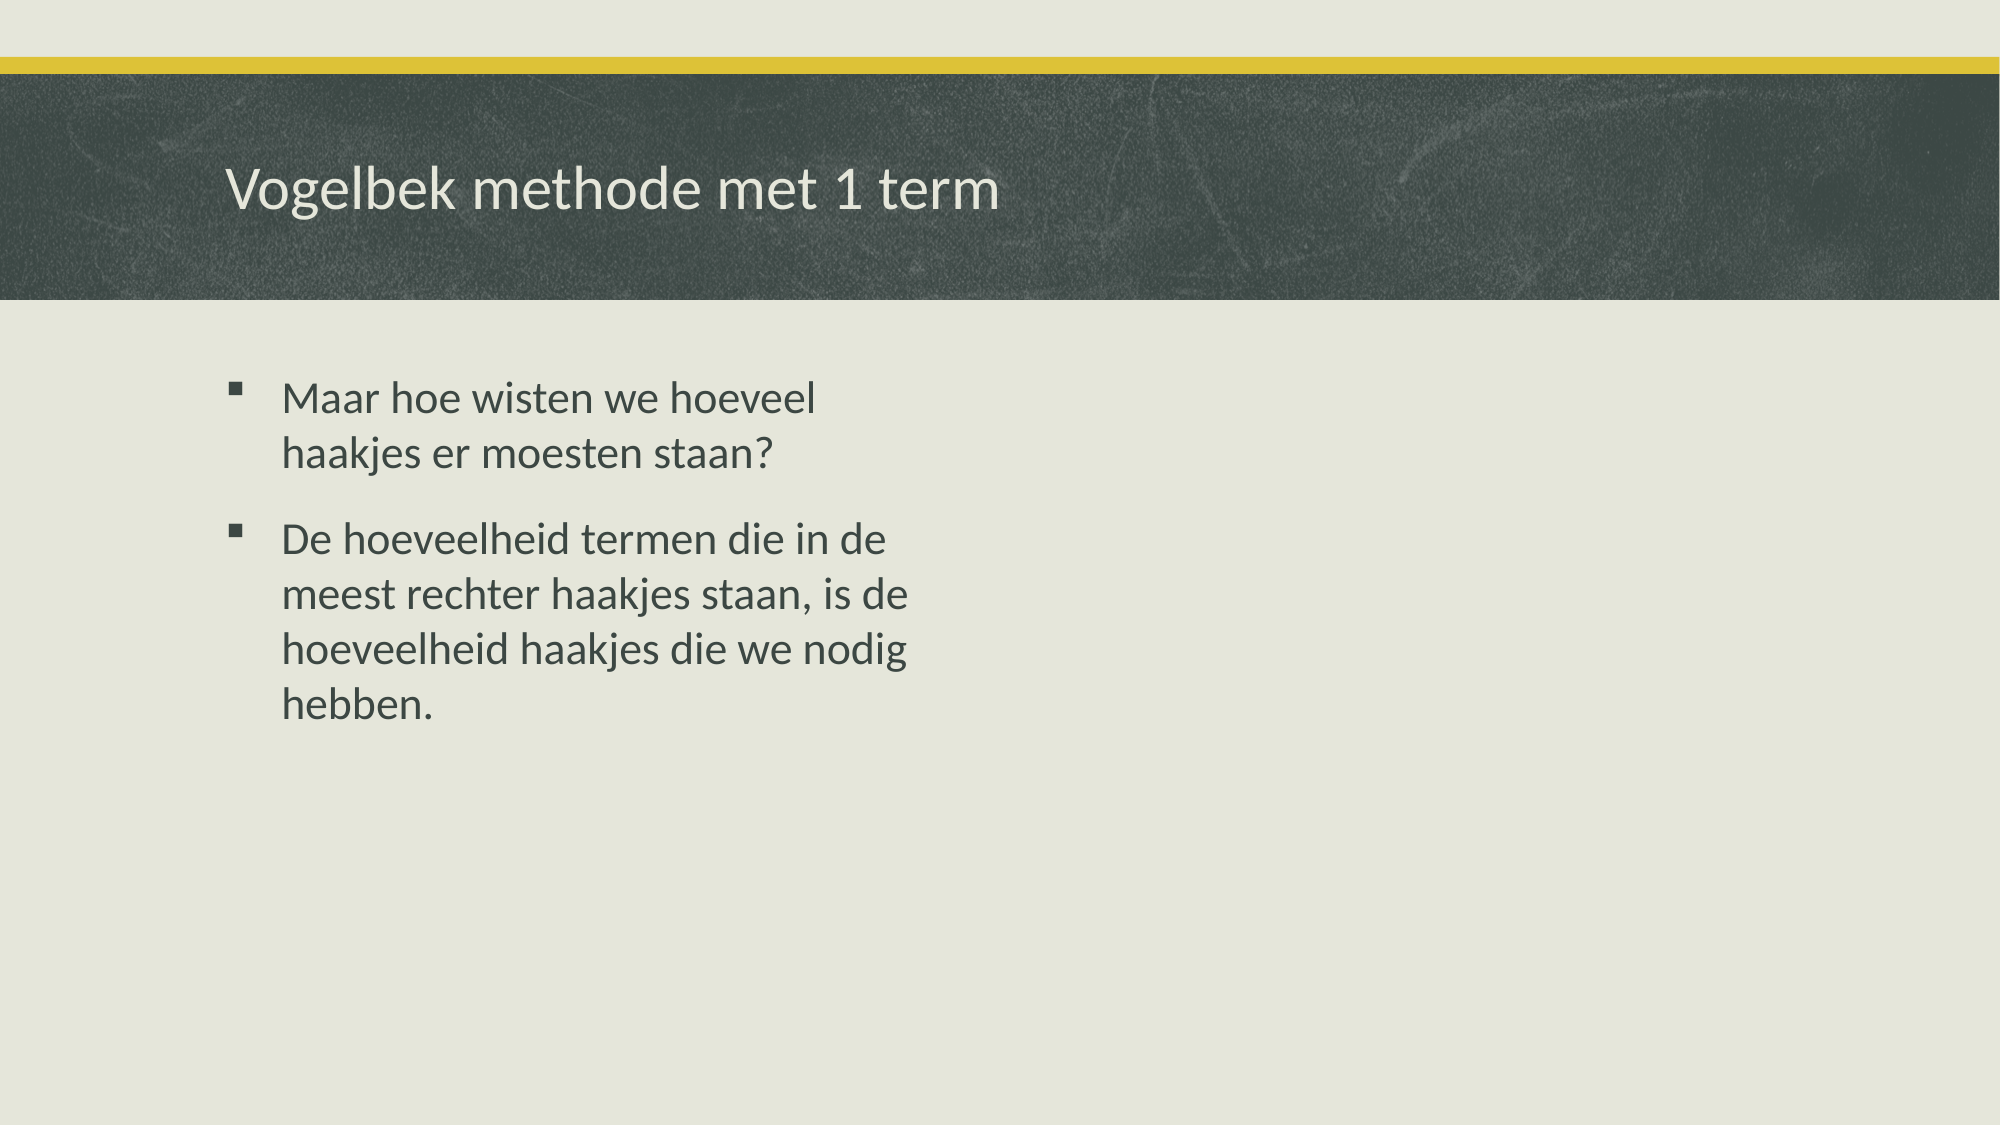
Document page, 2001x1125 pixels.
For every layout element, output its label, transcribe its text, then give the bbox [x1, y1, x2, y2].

list Maar hoe wisten we hoeveel haakjes er moesten staan? De hoeveelheid termen die in de meest rechter haakjes staan, is de hoeveelheid haakjes die we nodig hebben. [210, 360, 947, 1014]
picture [0, 74, 2000, 300]
title Vogelbek methode met 1 term [210, 76, 1790, 300]
